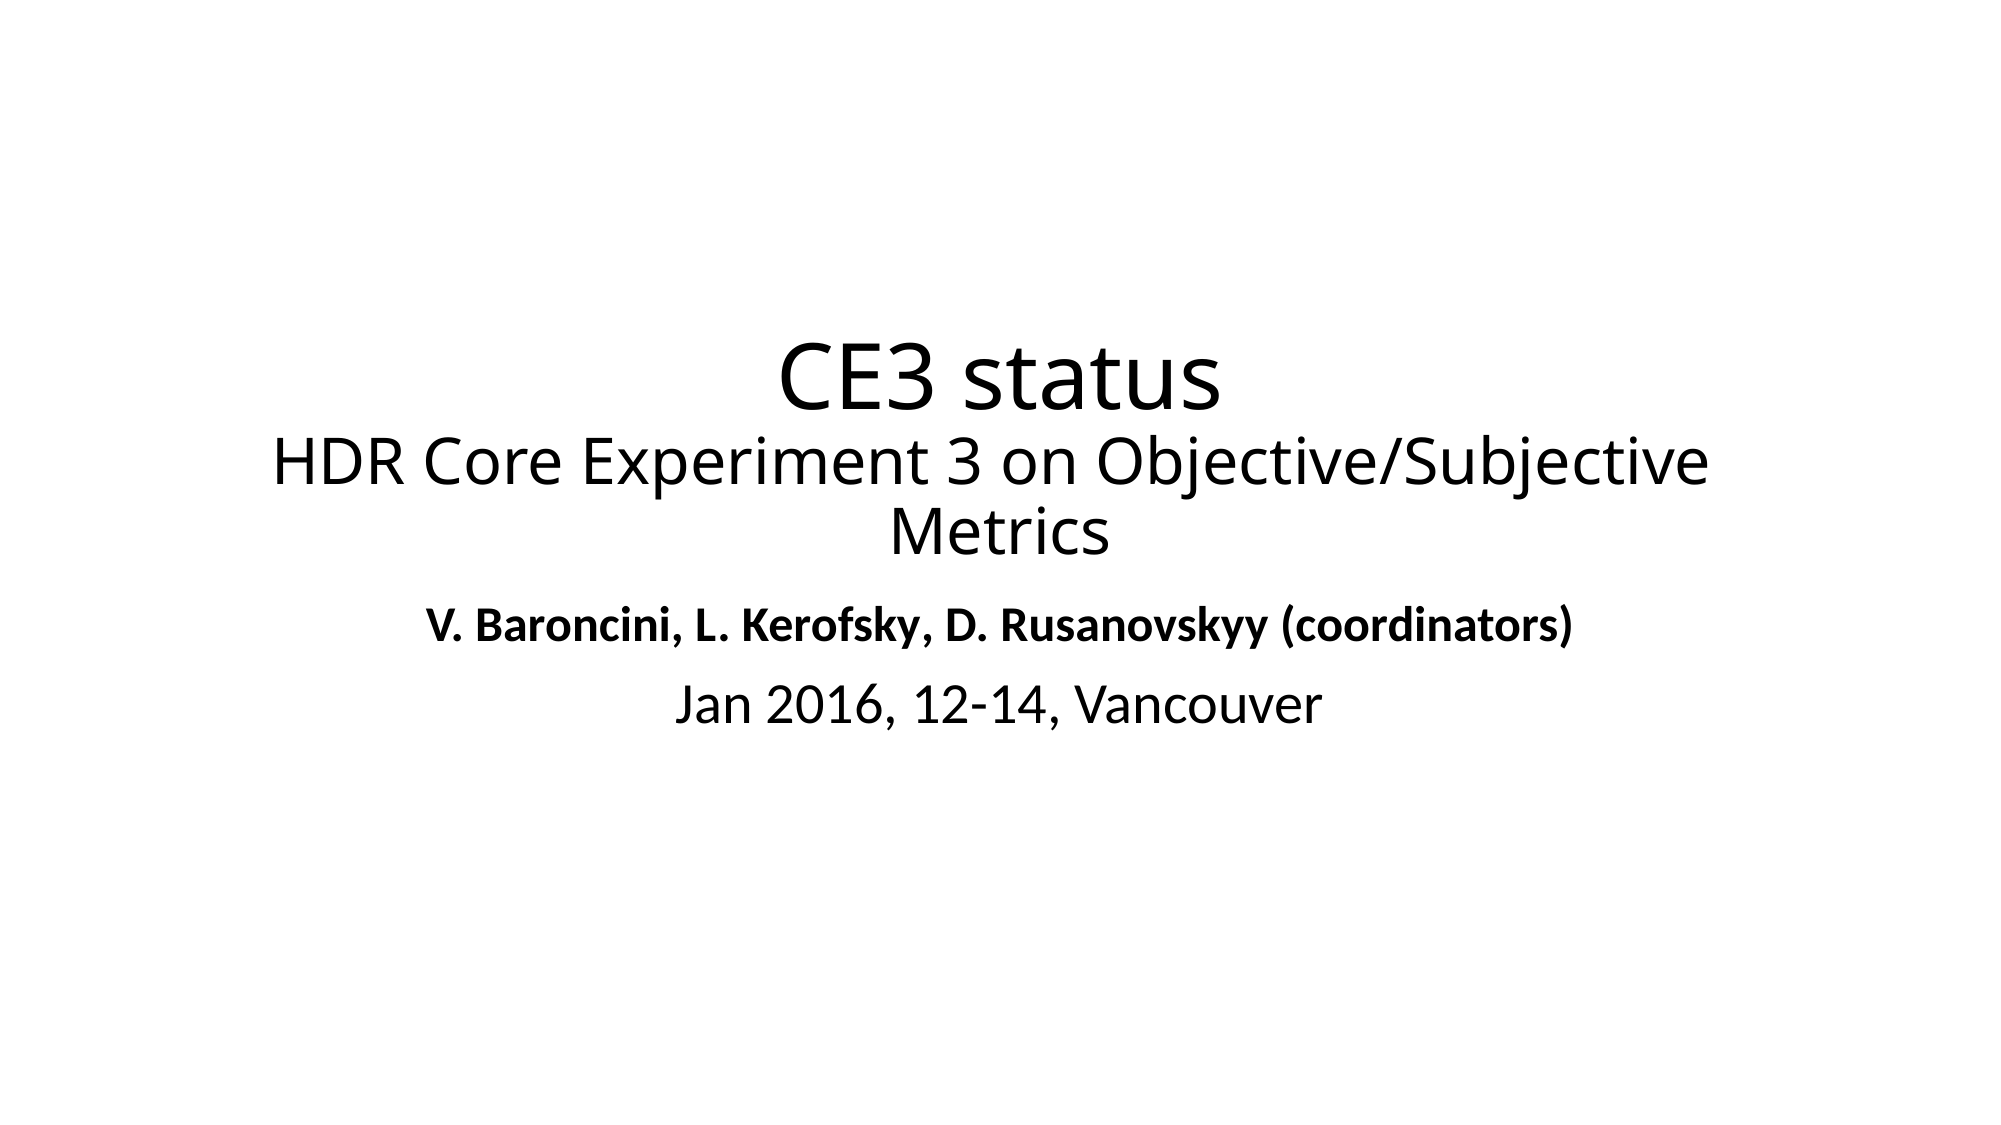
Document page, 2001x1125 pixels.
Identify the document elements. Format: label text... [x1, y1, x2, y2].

subtitle V. Baroncini, L. Kerofsky, D. Rusanovskyy (coordinators) Jan 2016, 12-14, Vancouver [249, 590, 1750, 863]
title CE3 status HDR Core Experiment 3 on Objective/Subjective Metrics [249, 184, 1750, 576]
